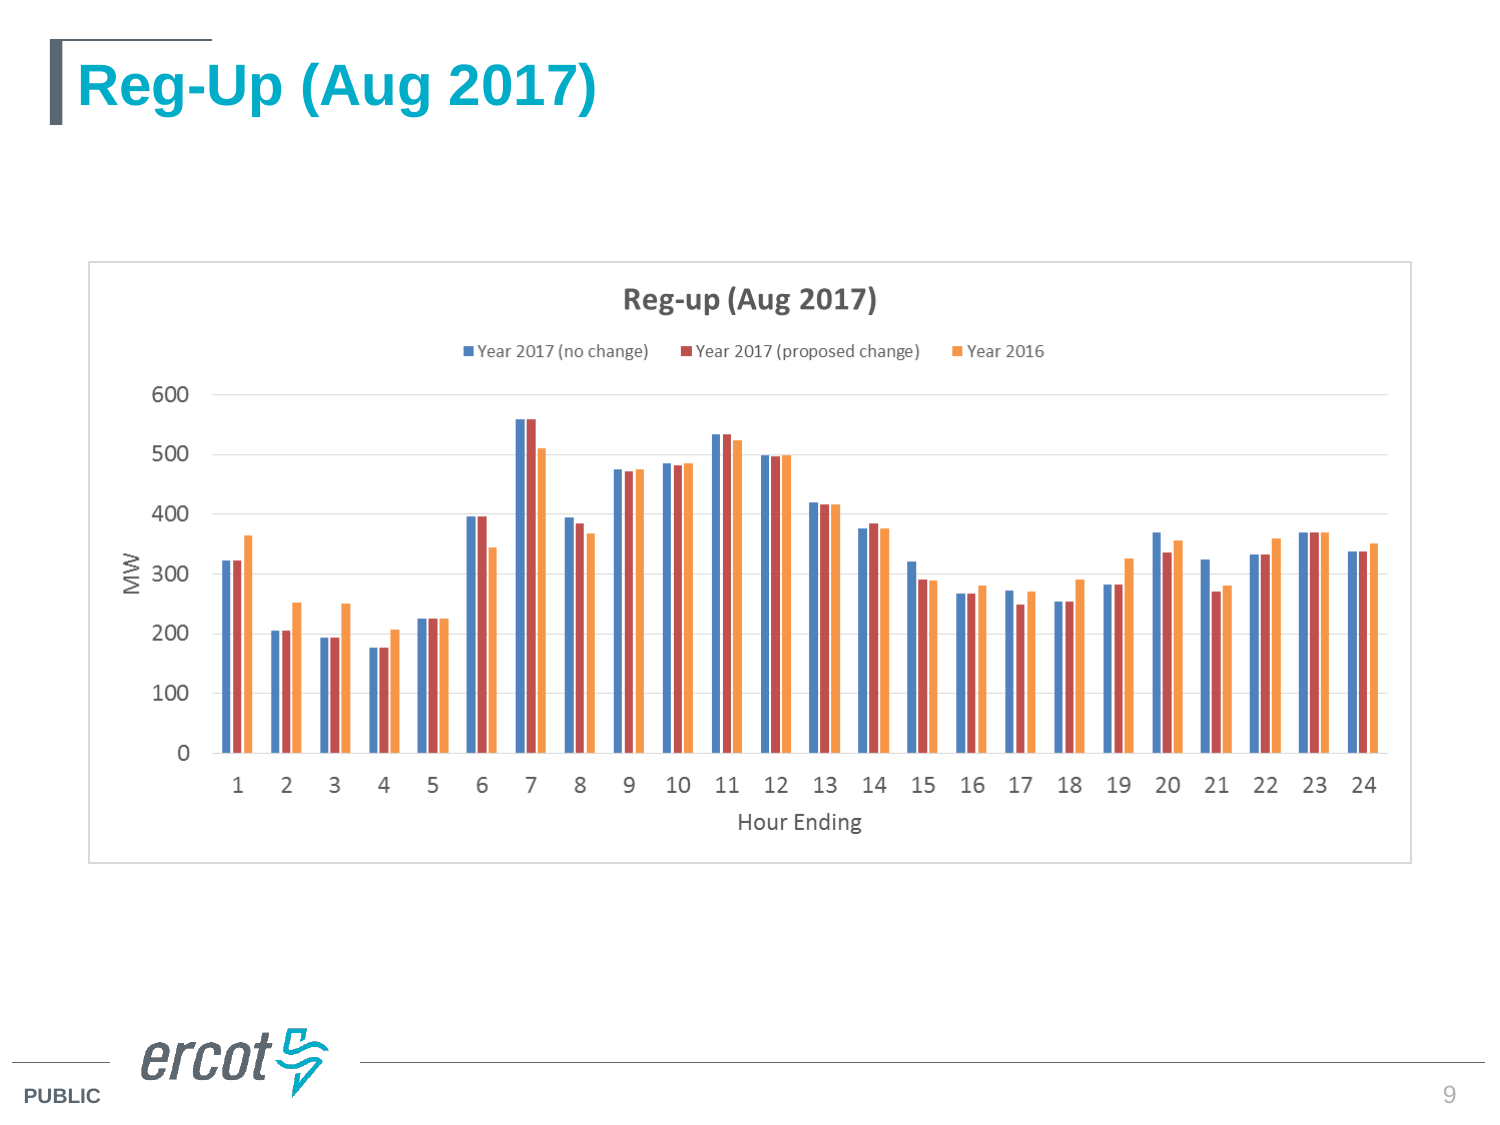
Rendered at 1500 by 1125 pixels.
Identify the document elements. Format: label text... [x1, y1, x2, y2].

picture [88, 261, 1412, 864]
slide_number 9 [1412, 1076, 1488, 1112]
title Reg-Up (Aug 2017) [62, 39, 1450, 228]
picture [137, 1024, 332, 1100]
